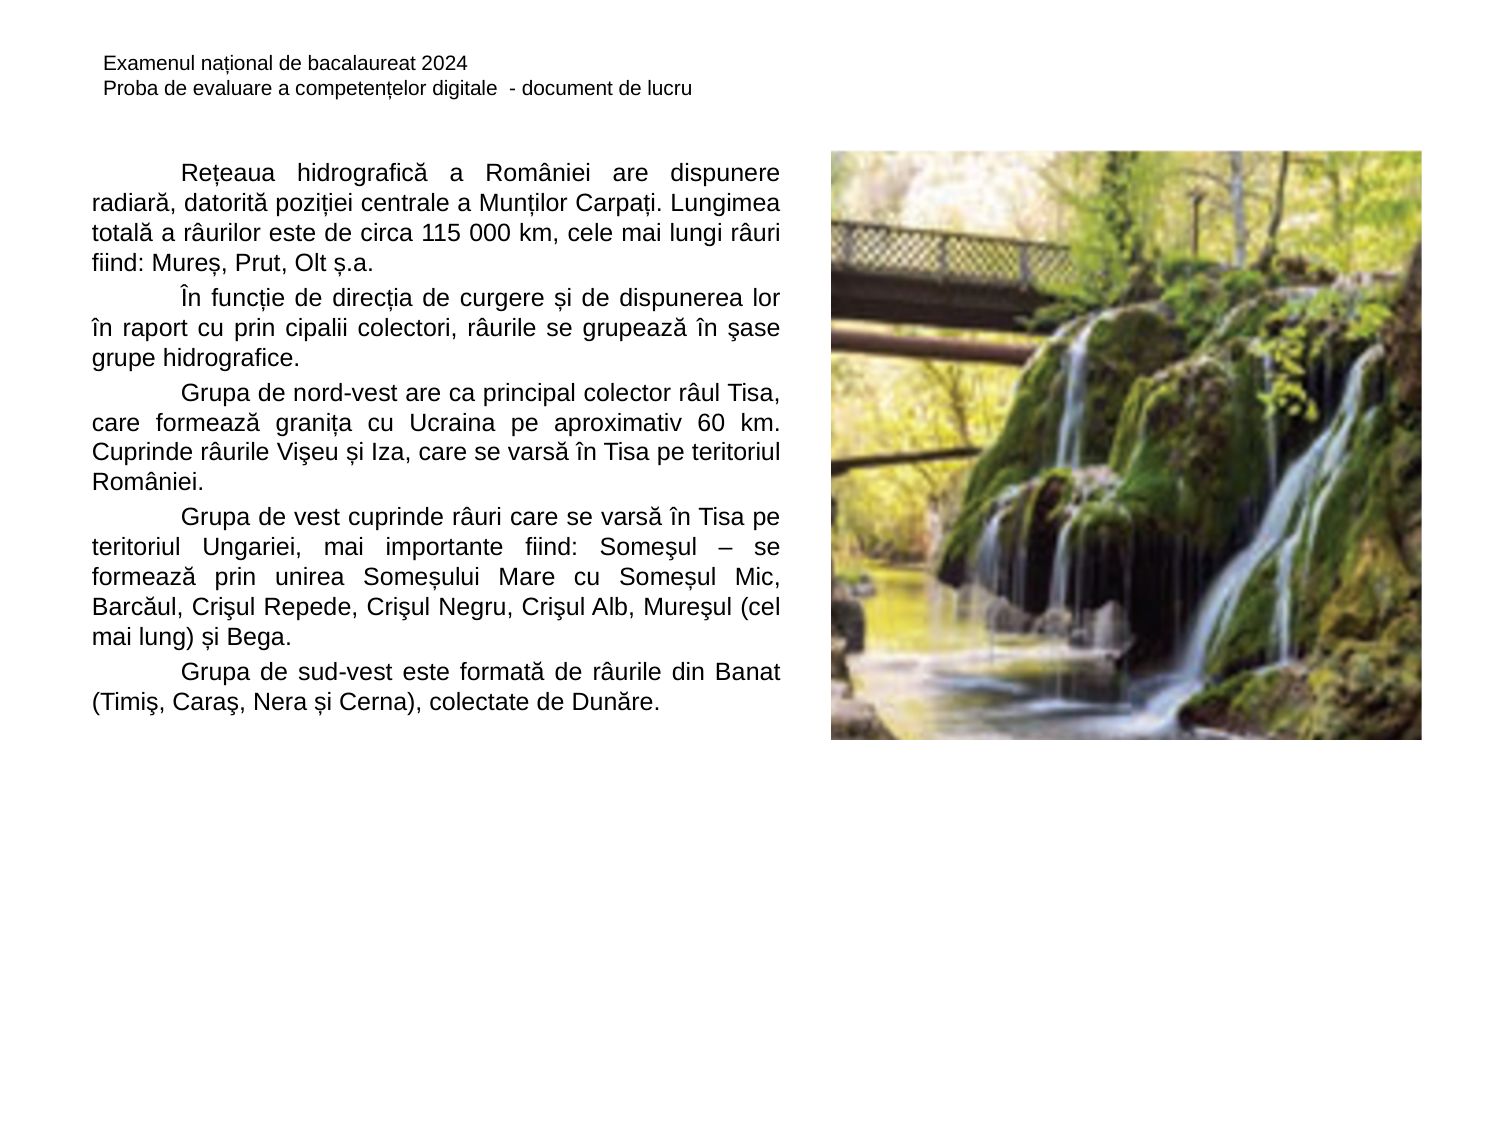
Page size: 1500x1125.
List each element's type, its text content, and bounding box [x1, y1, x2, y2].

text_box Examenul național de bacalaureat 2024 Proba de evaluare a competențelor digitale - document de lucru [88, 42, 1459, 108]
list Rețeaua hidrografică a României are dispunere radiară, datorită poziției centrale a Munților Carpați. Lungimea totală a râurilor este de circa 115 000 km, cele mai lungi râuri fiind: Mureș, Prut, Olt ș.a. În funcție de direcția de curgere și de dispunerea lor în raport cu prin cipalii colectori, râurile se grupează în şase grupe hidrografice. Grupa de nord-vest are ca principal colector râul Tisa, care formează granița cu Ucraina pe aproximativ 60 km. Cuprinde râurile Vişeu și Iza, care se varsă în Tisa pe teritoriul României. Grupa de vest cuprinde râuri care se varsă în Tisa pe teritoriul Ungariei, mai importante fiind: Someşul – se formează prin unirea Someșului Mare cu Someșul Mic, Barcăul, Crişul Repede, Crişul Negru, Crişul Alb, Mureşul (cel mai lung) și Bega. Grupa de sud-vest este formată de râurile din Banat (Timiş, Caraş, Nera și Cerna), colectate de Dunăre. [76, 148, 798, 764]
picture [830, 148, 1422, 740]
